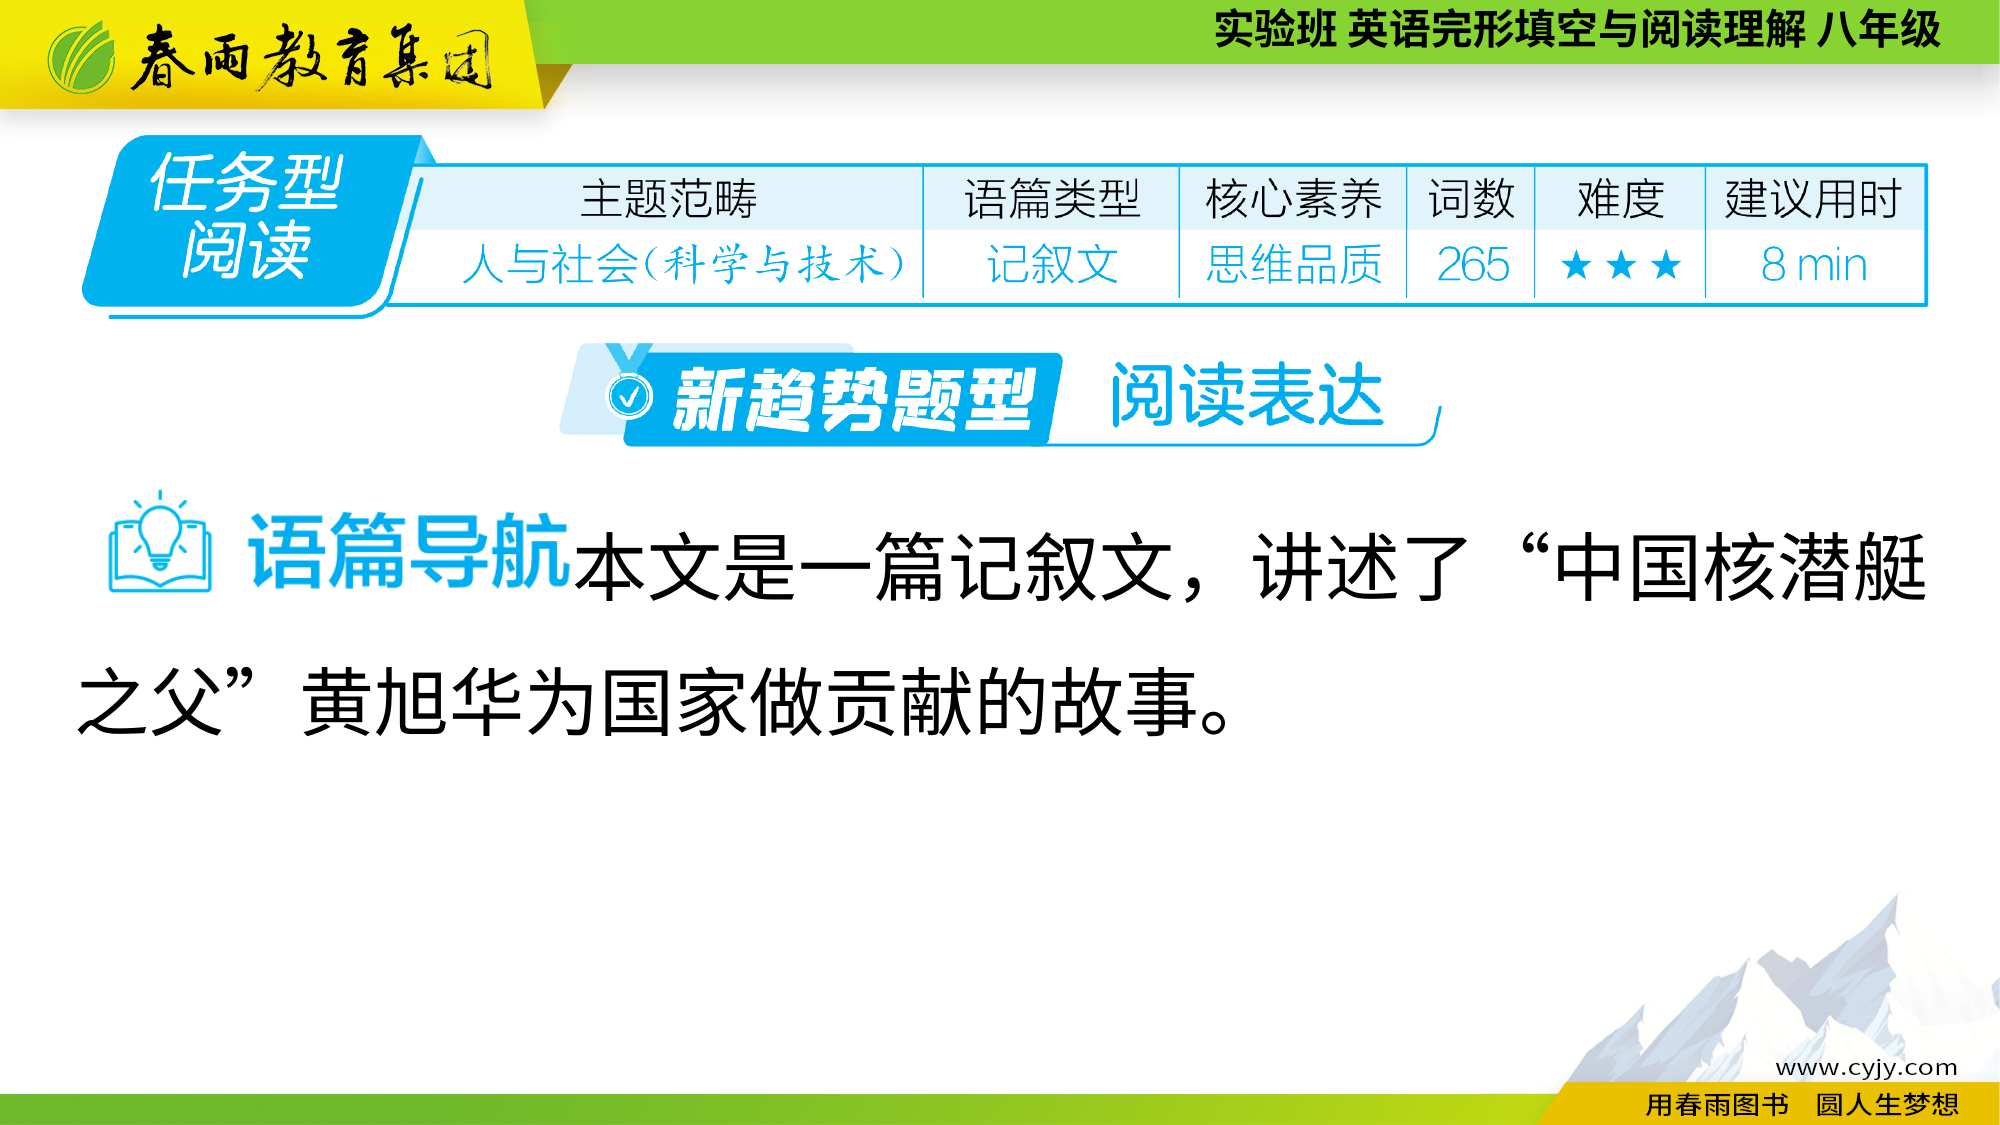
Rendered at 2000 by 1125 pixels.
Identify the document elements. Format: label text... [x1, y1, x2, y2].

list 本文是一篇记叙文，讲述了“中国核潜艇之父”黄旭华为国家做贡献的故事。 [59, 468, 1944, 756]
picture [0, 0, 2000, 1125]
